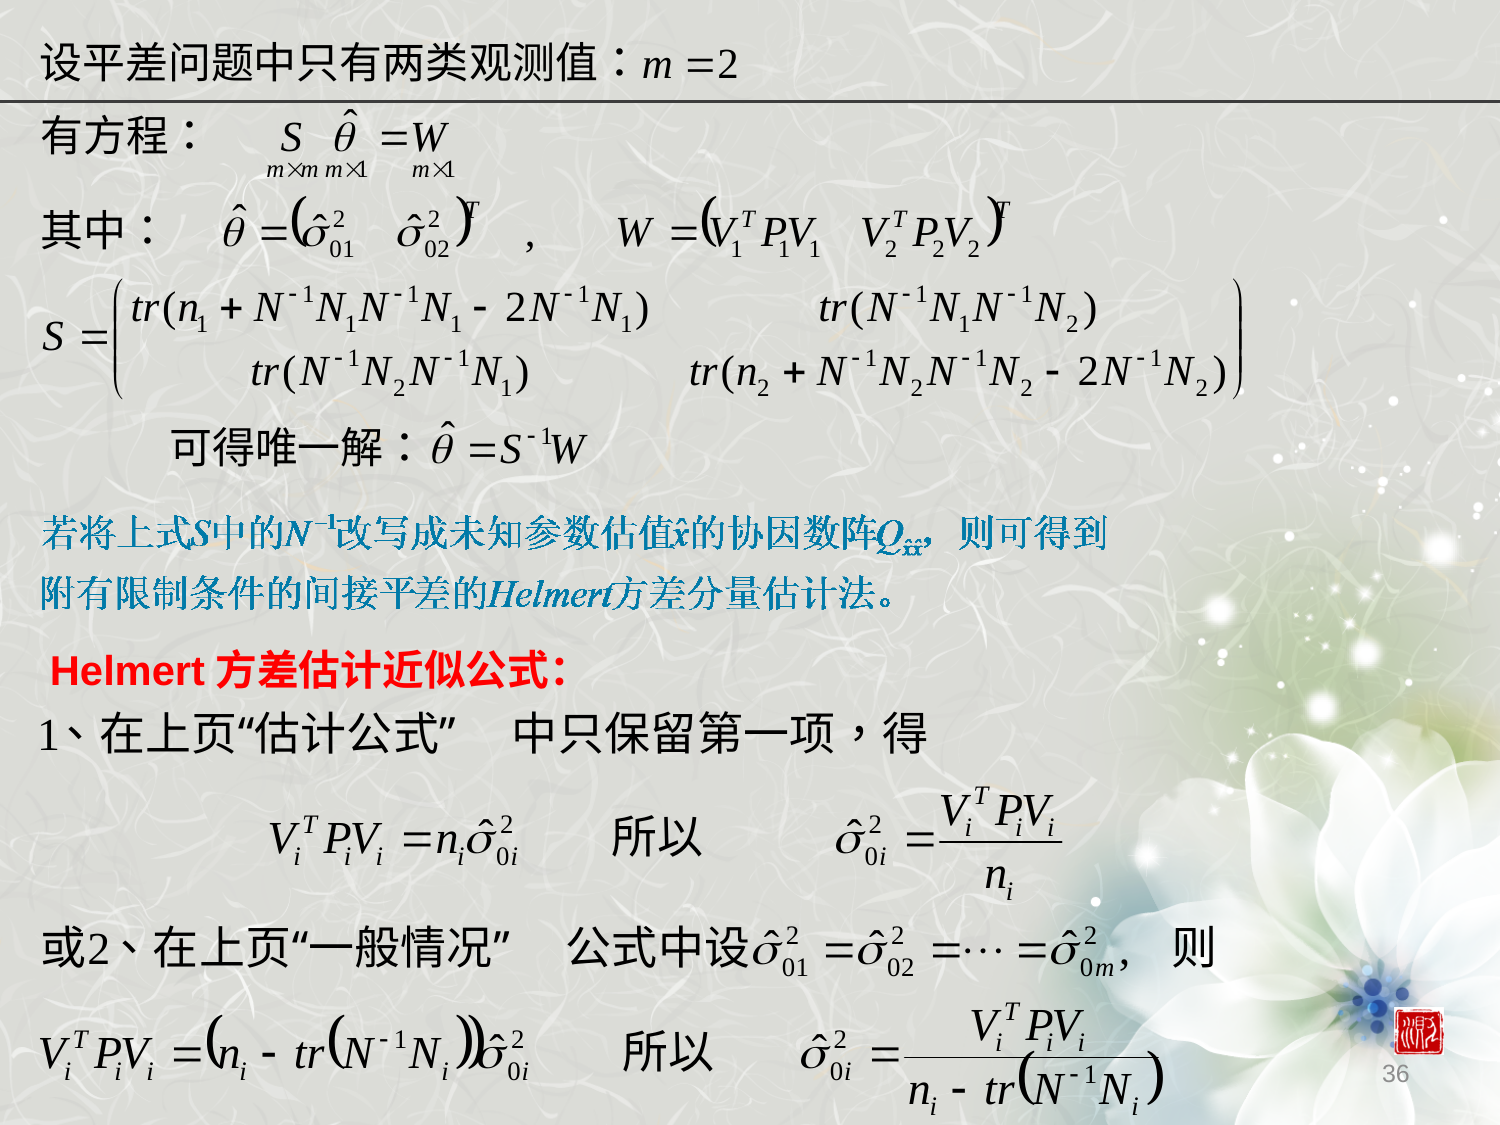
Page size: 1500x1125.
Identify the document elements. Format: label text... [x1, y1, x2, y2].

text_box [34, 704, 1222, 1125]
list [34, 34, 1255, 484]
picture [0, 103, 1500, 1125]
picture [0, 0, 1500, 100]
slide_number 36 [1227, 1042, 1425, 1103]
text_box Helmert方差估计近似公式： [35, 626, 610, 701]
